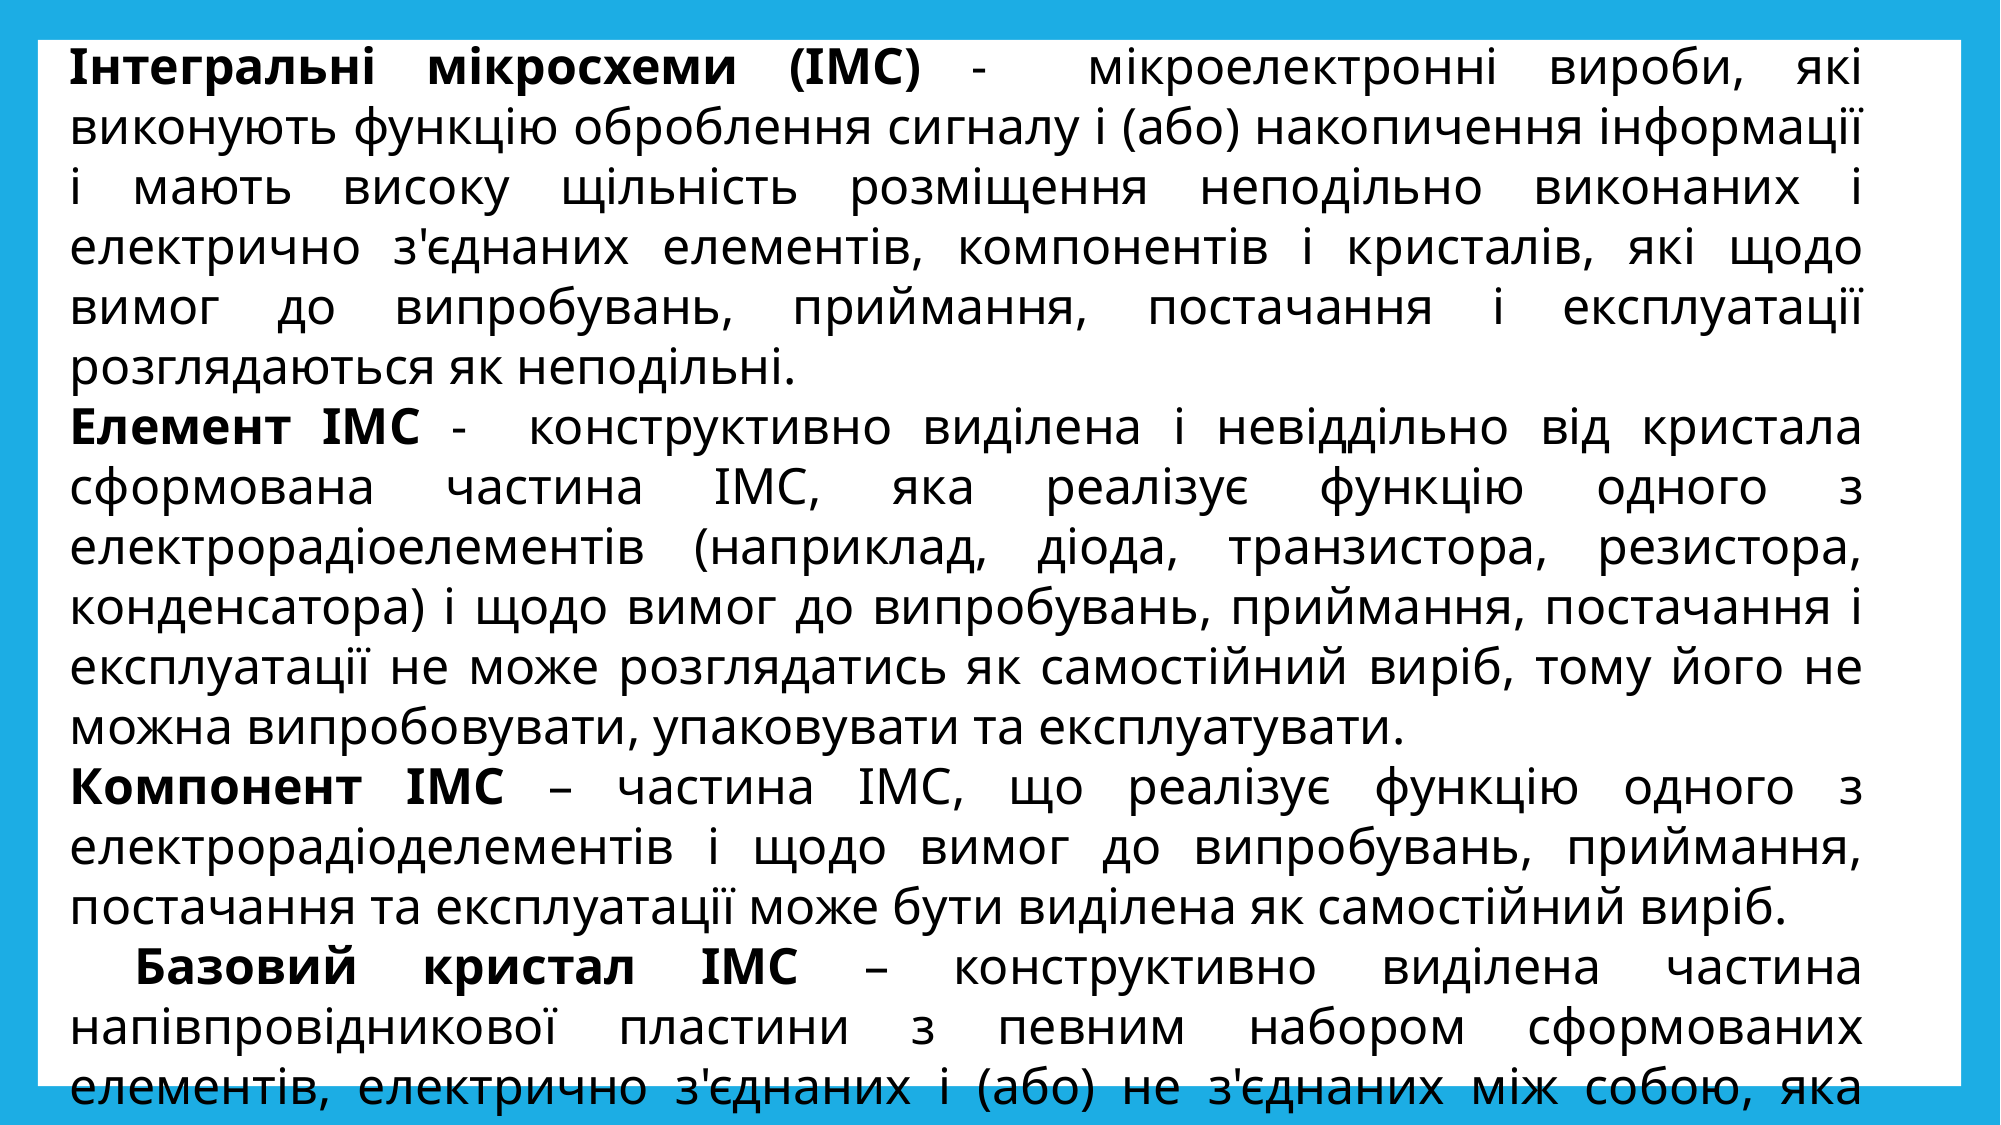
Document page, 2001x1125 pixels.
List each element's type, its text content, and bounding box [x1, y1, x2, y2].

text_box Інтегральні мікросхеми (ІМС) - мікроелектронні вироби, які виконують функцію оброблення сигналу і (або) накопичення інформації і мають високу щільність розміщення неподільно виконаних і електрично з'єднаних елементів, компонентів і кристалів, які щодо вимог до випробувань, приймання, постачання і експлуатації розглядаються як неподільні. Елемент ІМС - конструктивно виділена і невіддільно від кристала сформована частина ІМС, яка реалізує функцію одного з електрорадіоелементів (наприклад, діода, транзистора, резистора, конденсатора) і щодо вимог до випробувань, приймання, постачання і експлуатації не може розглядатись як самостійний виріб, тому його не можна випробовувати, упаковувати та експлуатувати. Компонент ІМС – частина ІМС, що реалізує функцію одного з електрорадіоделементів і щодо вимог до випробувань, приймання, постачання та експлуатації може бути виділена як самостійний виріб. Базовий кристал ІМС – конструктивно виділена частина напівпровідникової пластини з певним набором сформованих елементів, електрично з'єднаних і (або) не з'єднаних між собою, яка використовується для створення ІМС за допомогою виготовлення міжелементних з'єднань. [55, 26, 1879, 1125]
